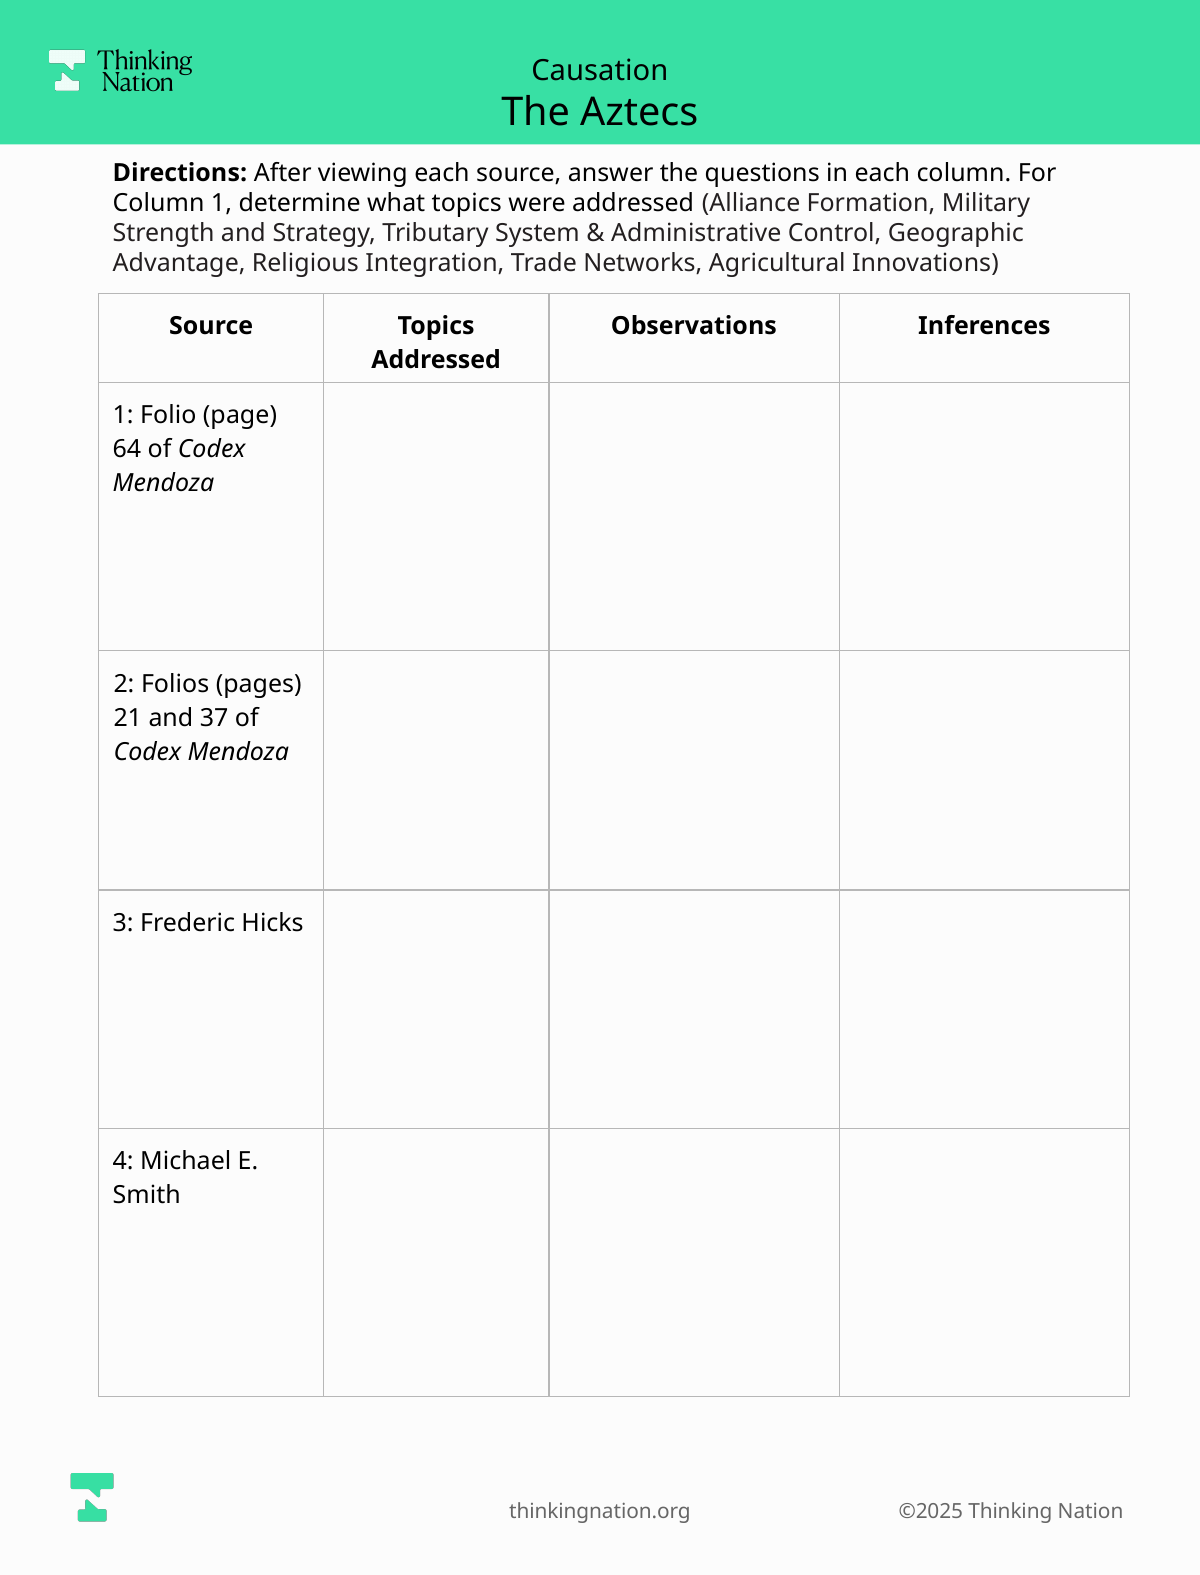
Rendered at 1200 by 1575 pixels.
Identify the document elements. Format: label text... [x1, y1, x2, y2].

table_cell [324, 383, 548, 650]
text_box ©2025 Thinking Nation [854, 1483, 1139, 1532]
table_cell [550, 383, 839, 650]
table_header Observations [550, 294, 839, 382]
picture [58, 1463, 126, 1531]
picture [33, 35, 197, 104]
text_box Causation The Aztecs [0, 0, 1200, 145]
table_cell [550, 651, 839, 889]
table_cell [550, 891, 839, 1128]
table_cell 3: Frederic Hicks [99, 891, 323, 1128]
table_header Source [99, 294, 323, 382]
table_cell 2: Folios (pages) 21 and 37 of Codex Mendoza [99, 651, 323, 889]
table_header Inferences [840, 294, 1129, 382]
table_cell 1: Folio (page) 64 of Codex Mendoza [99, 383, 323, 650]
table_cell [324, 891, 548, 1128]
table_header Topics Addressed [324, 294, 548, 382]
table_cell [840, 651, 1129, 889]
table_cell [324, 651, 548, 889]
table_cell 4: Michael E. Smith [99, 1129, 323, 1396]
text_box thinkingnation.org [457, 1483, 742, 1532]
table_cell [840, 891, 1129, 1128]
text_box Directions: After viewing each source, answer the questions in each column. For Column 1, determine what topics were addressed (Alliance Formation, Military Strength and Strategy, Tributary System & Administrative Control, Geographic Advantage, Religious Integration, Trade Networks, Agricultural Innovations) [98, 142, 1130, 293]
table_cell [324, 1129, 548, 1396]
table_cell [840, 1129, 1129, 1396]
table_cell [550, 1129, 839, 1396]
table_cell [840, 383, 1129, 650]
